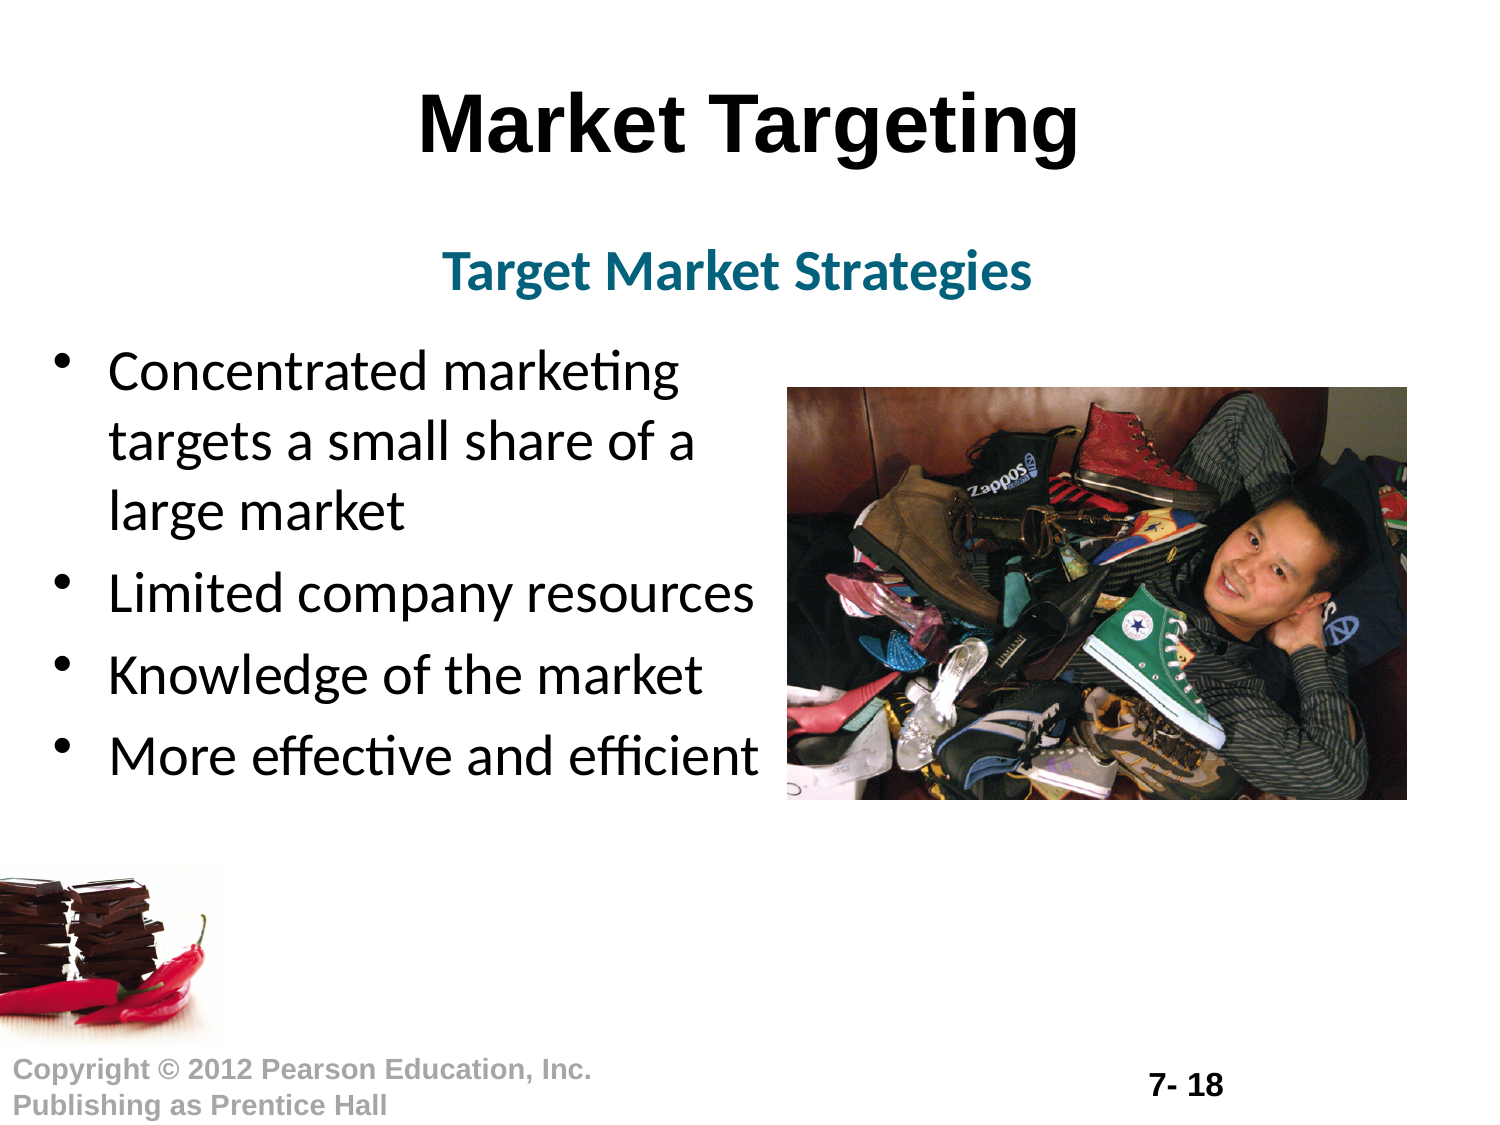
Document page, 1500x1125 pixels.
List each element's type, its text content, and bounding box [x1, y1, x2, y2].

list Target Market Strategies [149, 224, 1326, 288]
picture [787, 387, 1407, 801]
list Concentrated marketing targets a small share of a large market Limited company resources Knowledge of the market More effective and efficient [37, 324, 813, 1001]
title Market Targeting [112, 37, 1388, 226]
picture [0, 862, 225, 1050]
